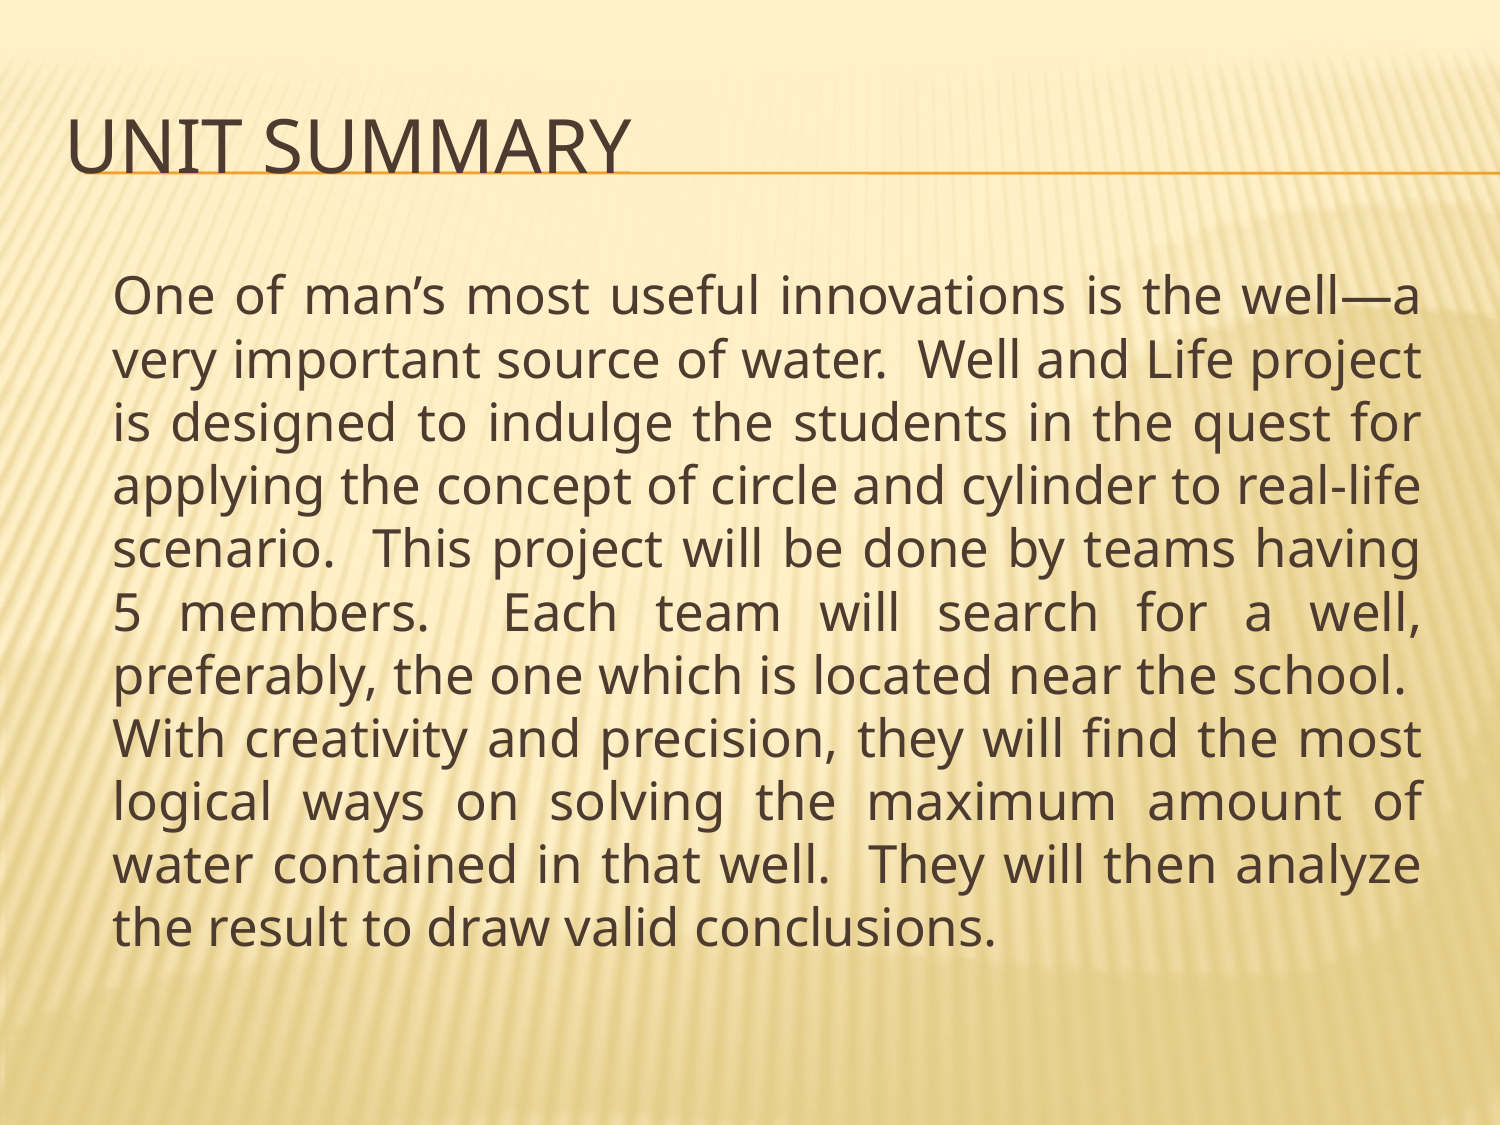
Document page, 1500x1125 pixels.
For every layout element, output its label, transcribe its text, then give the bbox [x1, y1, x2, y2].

title Unit Summary [50, 75, 1475, 213]
list One of man’s most useful innovations is the well—a very important source of water. Well and Life project is designed to indulge the students in the quest for applying the concept of circle and cylinder to real-life scenario. This project will be done by teams having 5 members. Each team will search for a well, preferably, the one which is located near the school. With creativity and precision, they will find the most logical ways on solving the maximum amount of water contained in that well. They will then analyze the result to draw valid conclusions. [50, 254, 1438, 1038]
